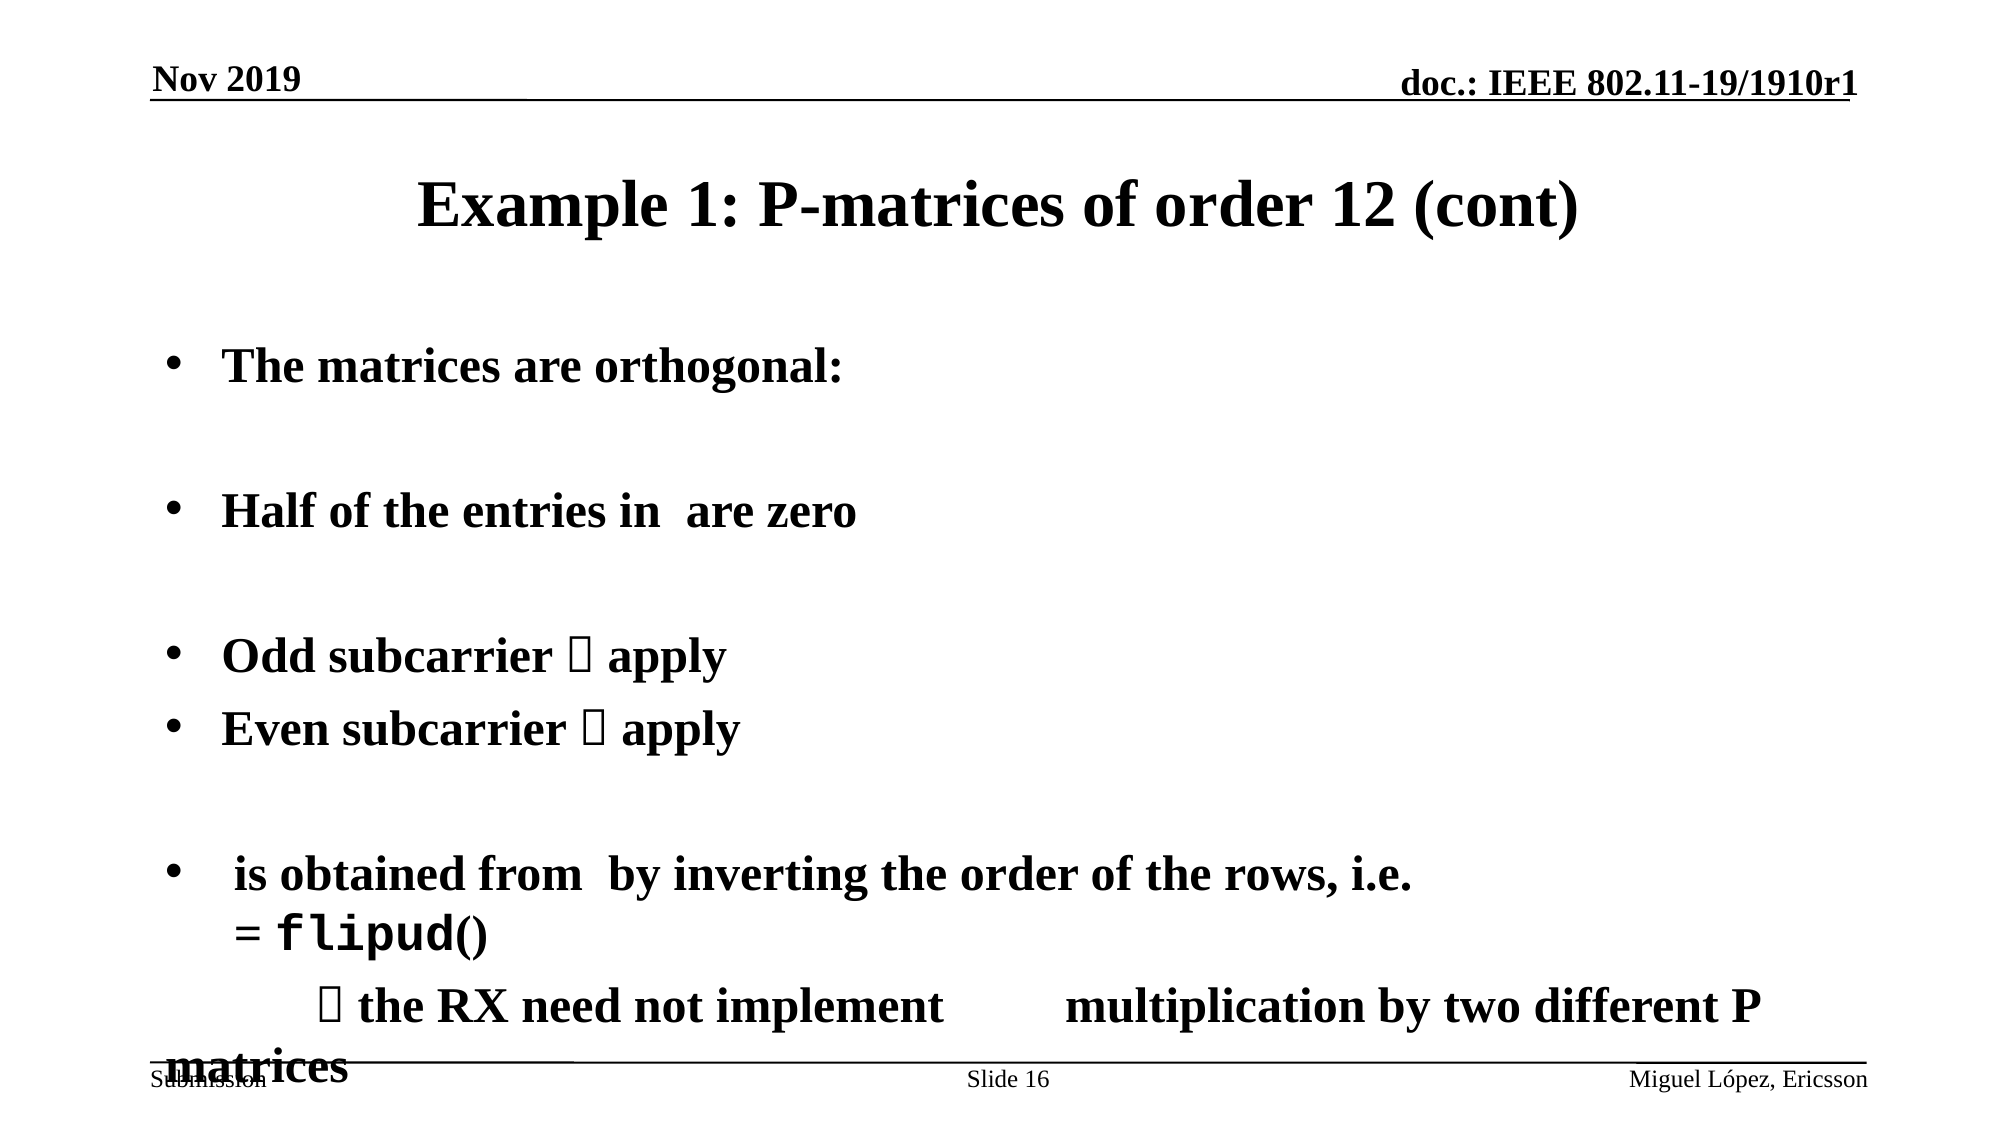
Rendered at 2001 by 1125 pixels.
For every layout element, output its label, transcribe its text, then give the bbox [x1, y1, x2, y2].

footer Miguel López, Ericsson [1171, 1061, 1869, 1093]
slide_number Slide 16 [950, 1061, 1067, 1123]
title Example 1: P-matrices of order 12 (cont) [149, 112, 1850, 288]
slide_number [152, 54, 563, 100]
